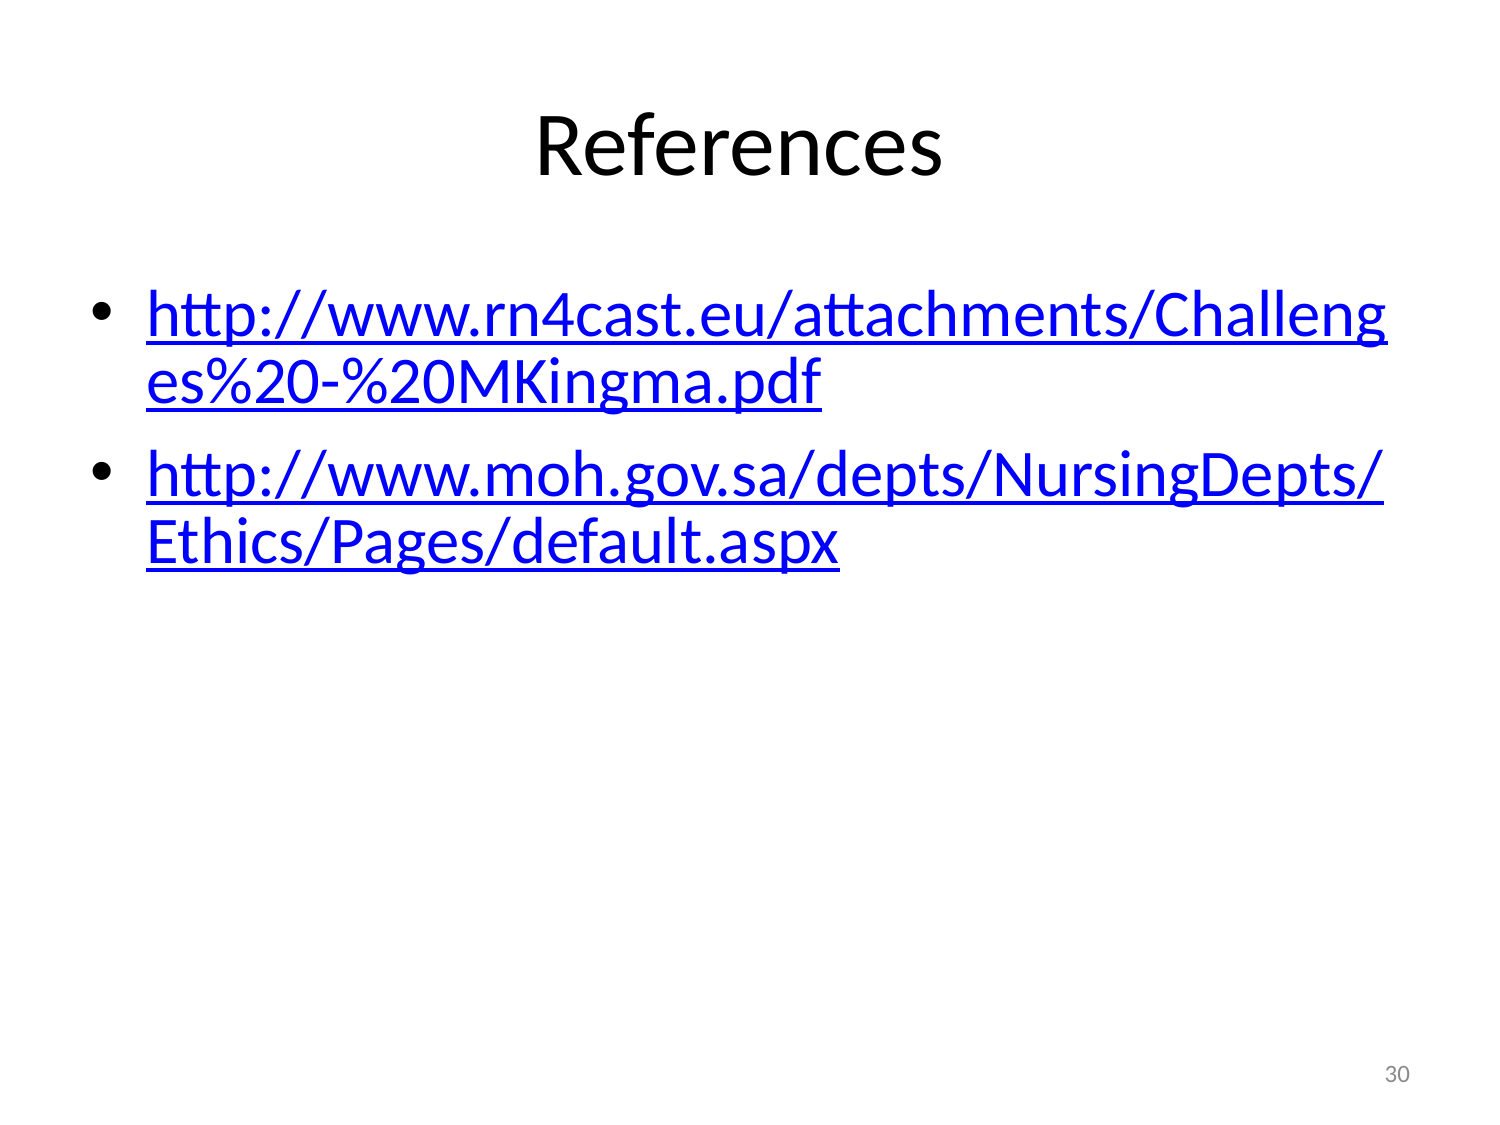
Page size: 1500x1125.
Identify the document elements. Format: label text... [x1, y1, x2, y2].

slide_number 30 [1074, 1042, 1425, 1103]
title References [75, 45, 1425, 233]
list http://www.rn4cast.eu/attachments/Challenges%20-%20MKingma.pdf http://www.moh.gov.sa/depts/NursingDepts/Ethics/Pages/default.aspx [75, 262, 1425, 1005]
